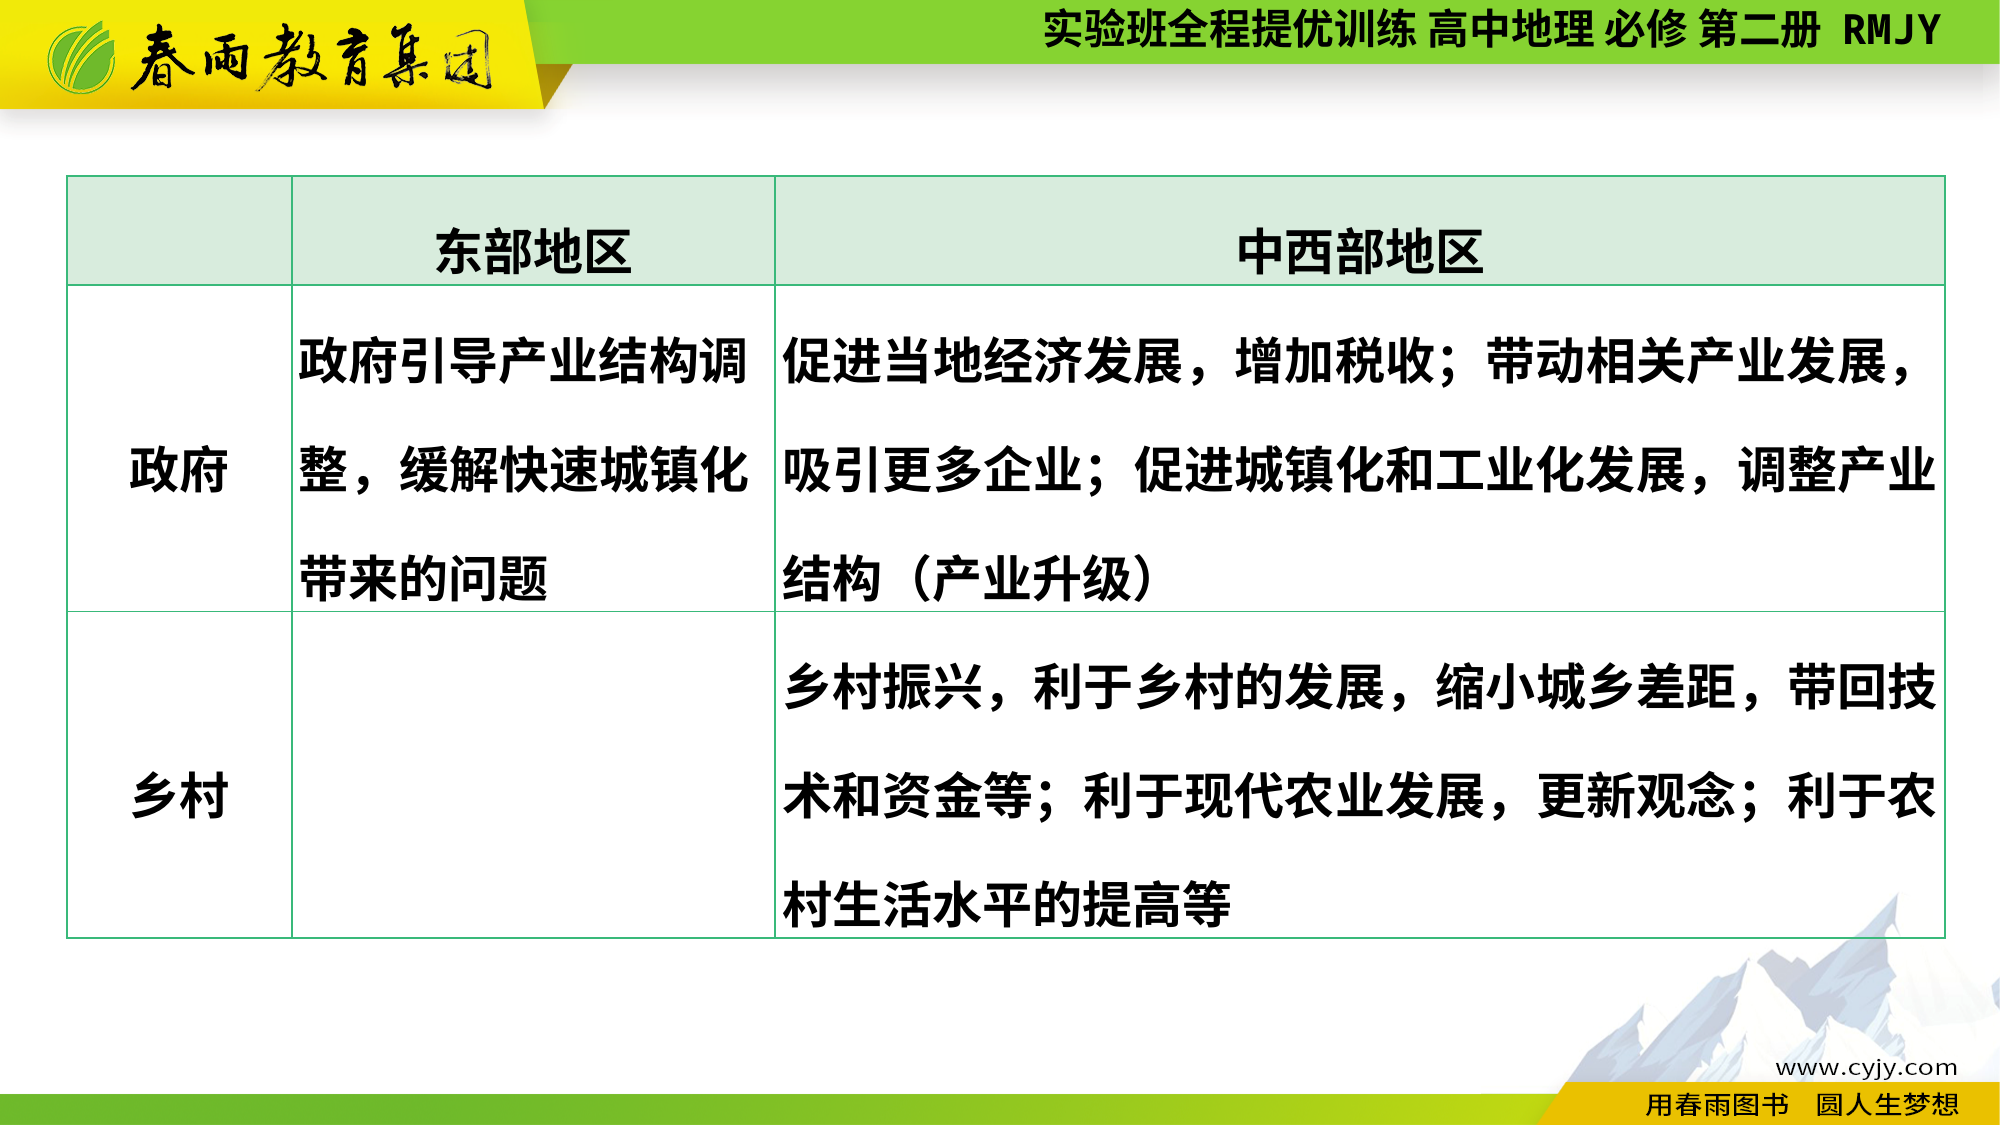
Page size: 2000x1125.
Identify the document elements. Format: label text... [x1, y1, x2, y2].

table_cell 促进当地经济发展，增加税收；带动相关产业发展，吸引更多企业；促进城镇化和工业化发展，调整产业结构（产业升级） [776, 286, 1944, 611]
table_cell [293, 612, 774, 937]
table_cell 政府 [68, 286, 291, 611]
table_header [68, 177, 291, 284]
table_cell 乡村 [68, 612, 291, 937]
table_cell 政府引导产业结构调整，缓解快速城镇化带来的问题 [293, 286, 774, 611]
picture [0, 0, 2000, 1125]
table_header 东部地区 [293, 177, 774, 284]
table_header 中西部地区 [776, 177, 1944, 284]
table_cell 乡村振兴，利于乡村的发展，缩小城乡差距，带回技术和资金等；利于现代农业发展，更新观念；利于农村生活水平的提高等 [776, 612, 1944, 937]
